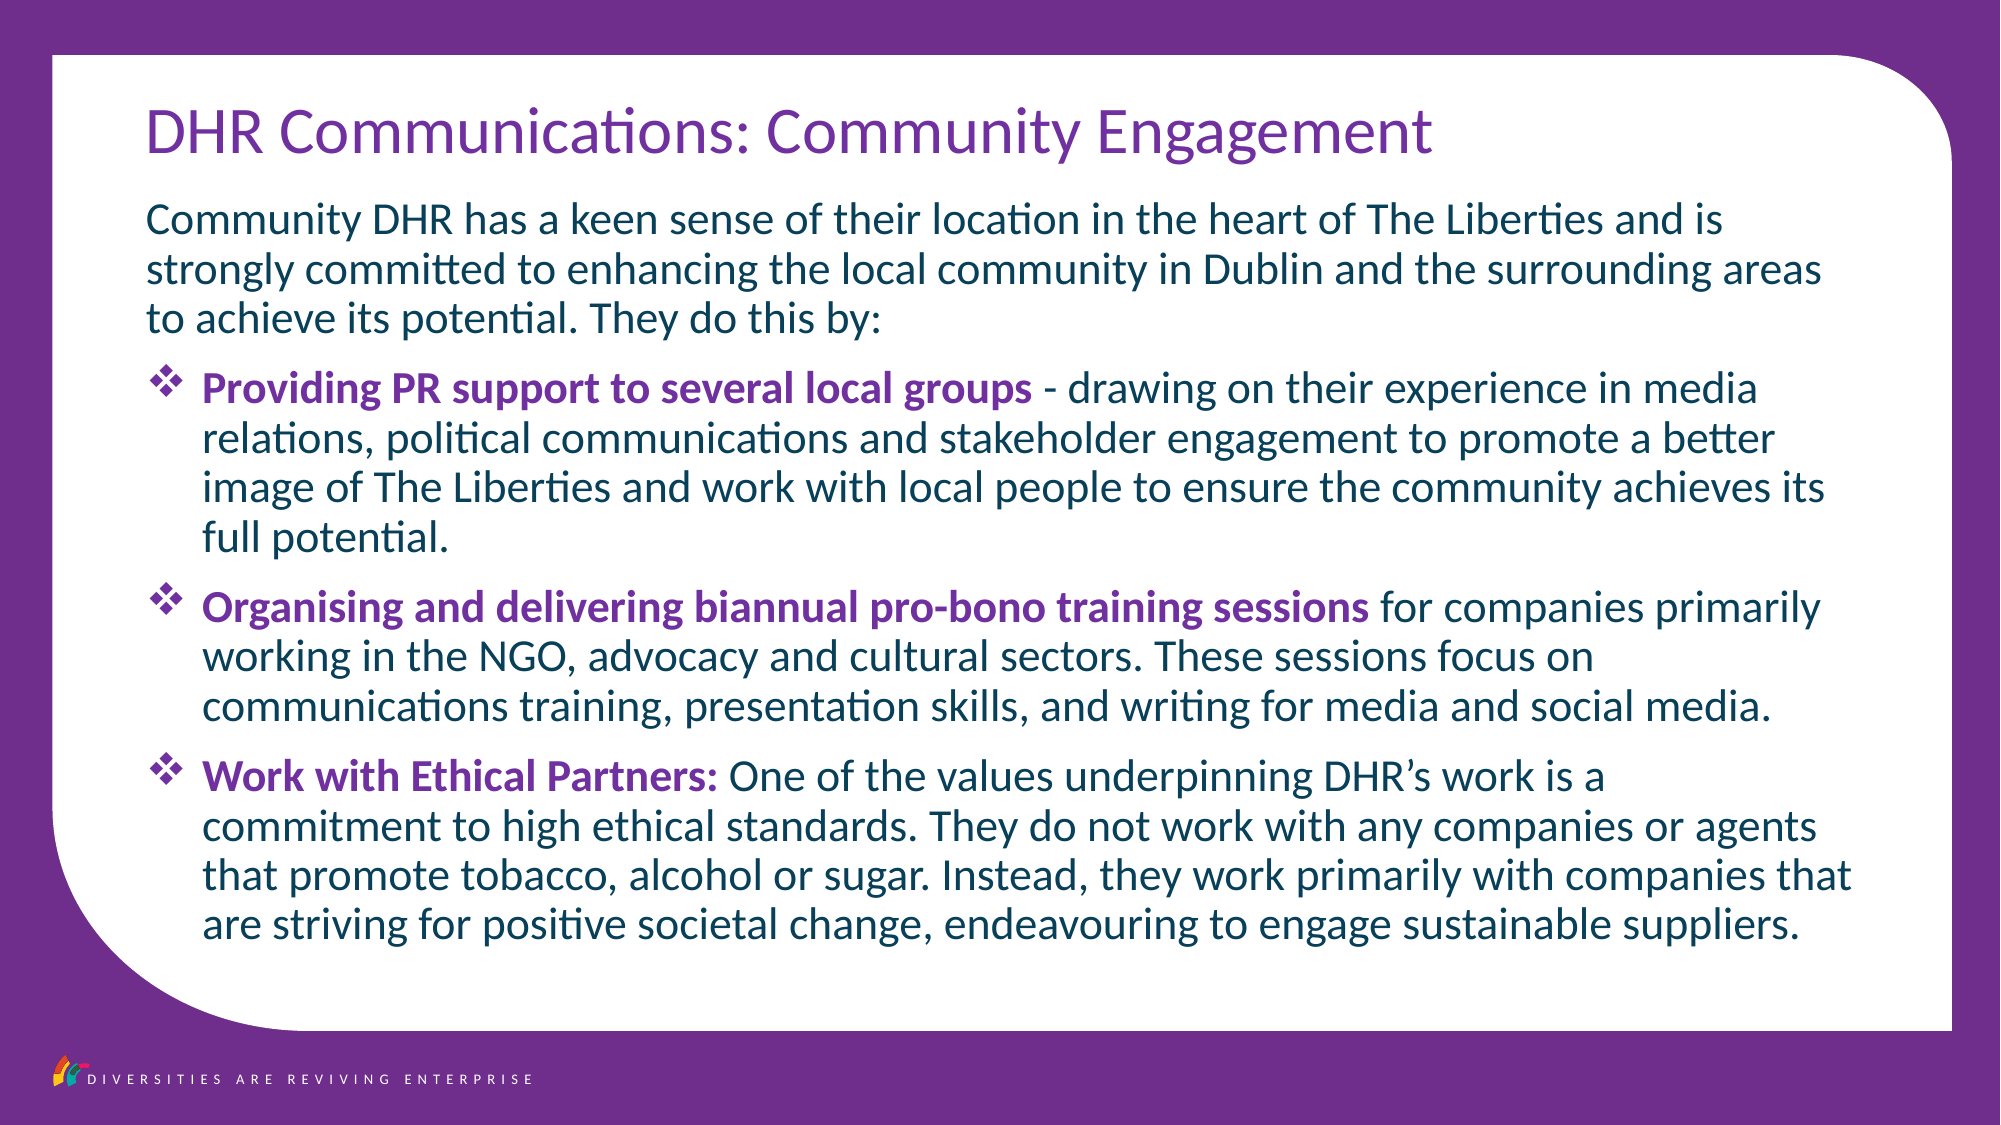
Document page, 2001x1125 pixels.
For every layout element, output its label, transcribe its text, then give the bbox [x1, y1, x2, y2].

list DHR Communications: Community Engagement [130, 88, 1869, 220]
list Community DHR has a keen sense of their location in the heart of The Liberties and is strongly committed to enhancing the local community in Dublin and the surrounding areas to achieve its potential. They do this by: Providing PR support to several local groups - drawing on their experience in media relations, political communications and stakeholder engagement to promote a better image of The Liberties and work with local people to ensure the community achieves its full potential. Organising and delivering biannual pro-bono training sessions for companies primarily working in the NGO, advocacy and cultural sectors. These sessions focus on communications training, presentation skills, and writing for media and social media. Work with Ethical Partners: One of the values underpinning DHR’s work is a commitment to high ethical standards. They do not work with any companies or agents that promote tobacco, alcohol or sugar. Instead, they work primarily with companies that are striving for positive societal change, endeavouring to engage sustainable suppliers. [130, 220, 1869, 820]
